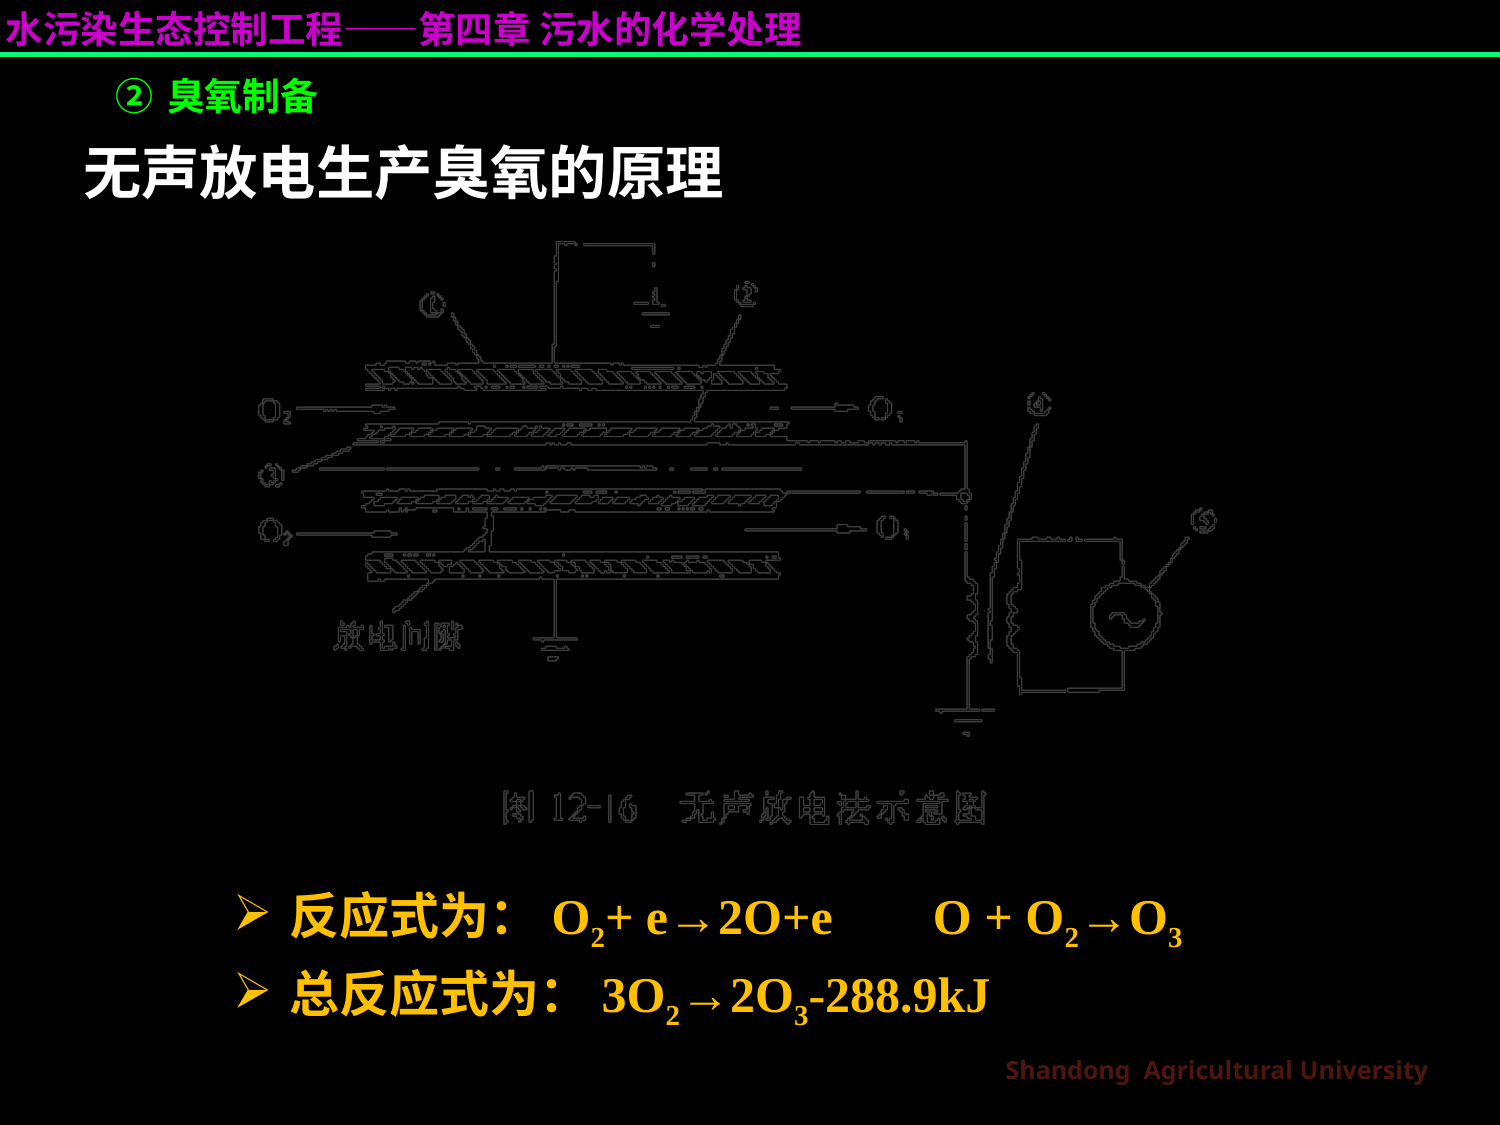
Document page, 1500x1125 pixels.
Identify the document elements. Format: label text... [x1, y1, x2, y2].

picture [253, 219, 1260, 847]
list 反应式为：O2+ e→2O+e O + O2→O3 总反应式为：3O2→2O3-288.9kJ [218, 877, 1258, 1035]
title ② 臭氧制备 [100, 64, 573, 126]
text_box 无声放电生产臭氧的原理 [68, 137, 852, 215]
